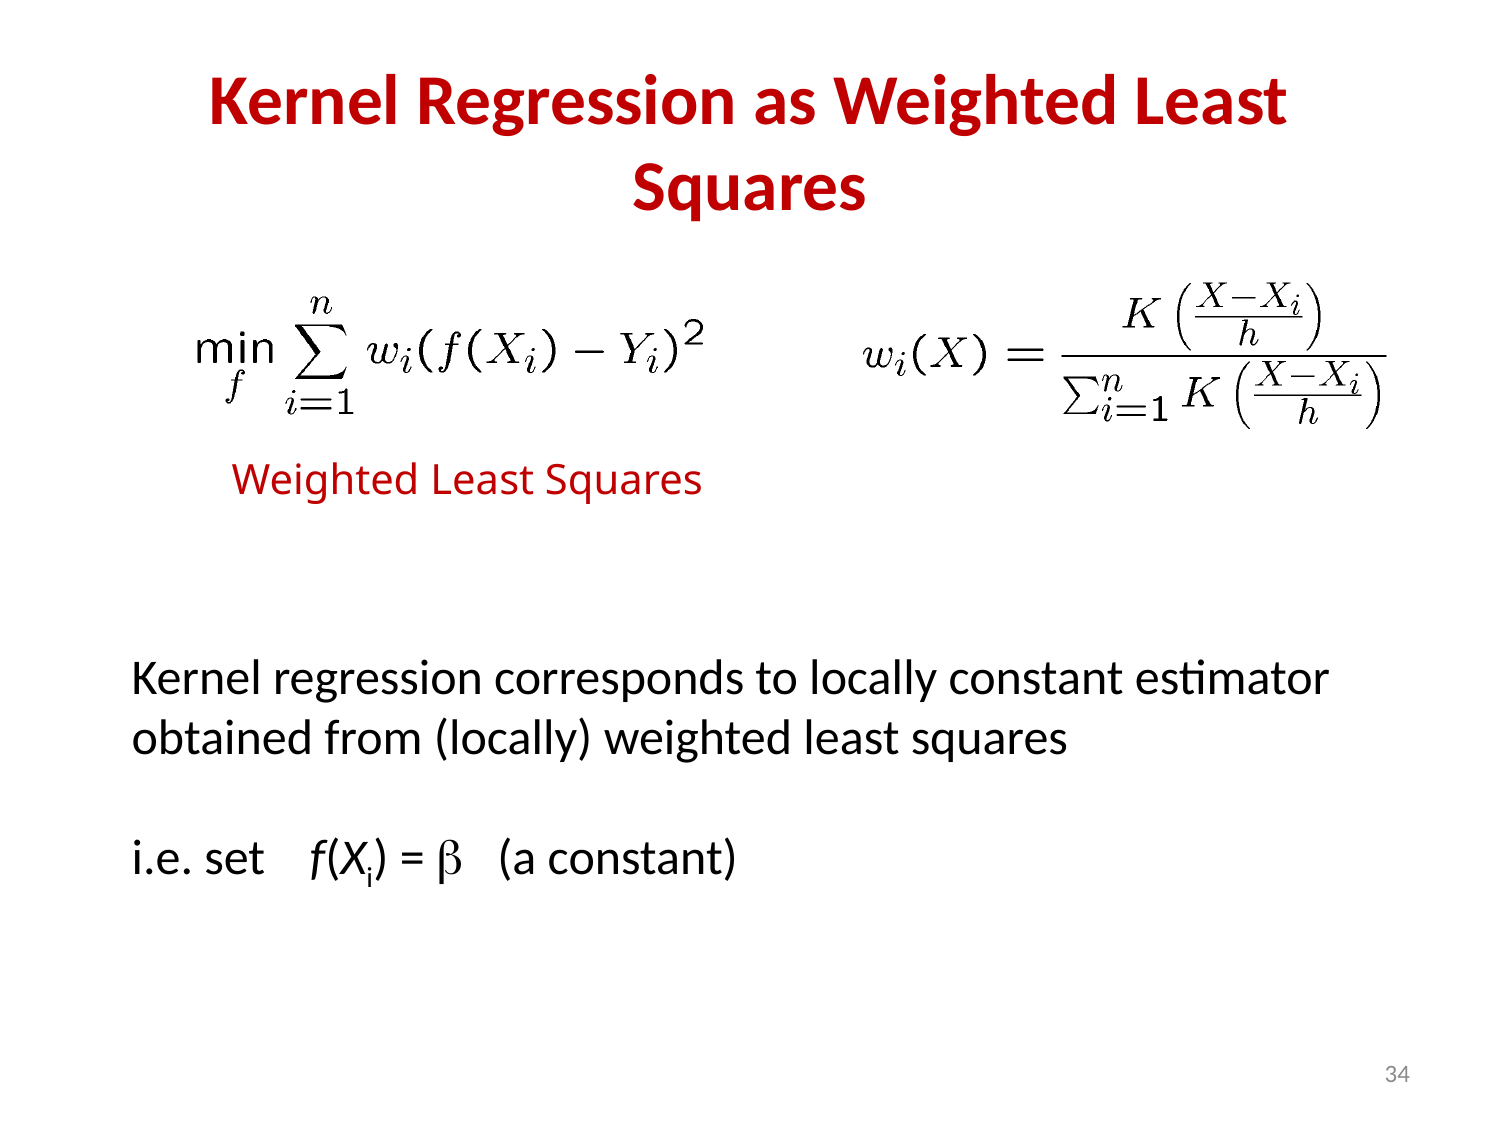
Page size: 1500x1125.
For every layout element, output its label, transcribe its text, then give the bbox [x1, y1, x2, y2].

picture [194, 294, 704, 415]
text_box Weighted Least Squares [216, 445, 719, 510]
text_box Kernel regression corresponds to locally constant estimator obtained from (locally) weighted least squares i.e. set f(Xi) = b (a constant) [116, 637, 1400, 901]
title Kernel Regression as Weighted Least Squares [75, 45, 1425, 233]
picture [862, 280, 1388, 431]
slide_number 34 [1074, 1042, 1425, 1103]
